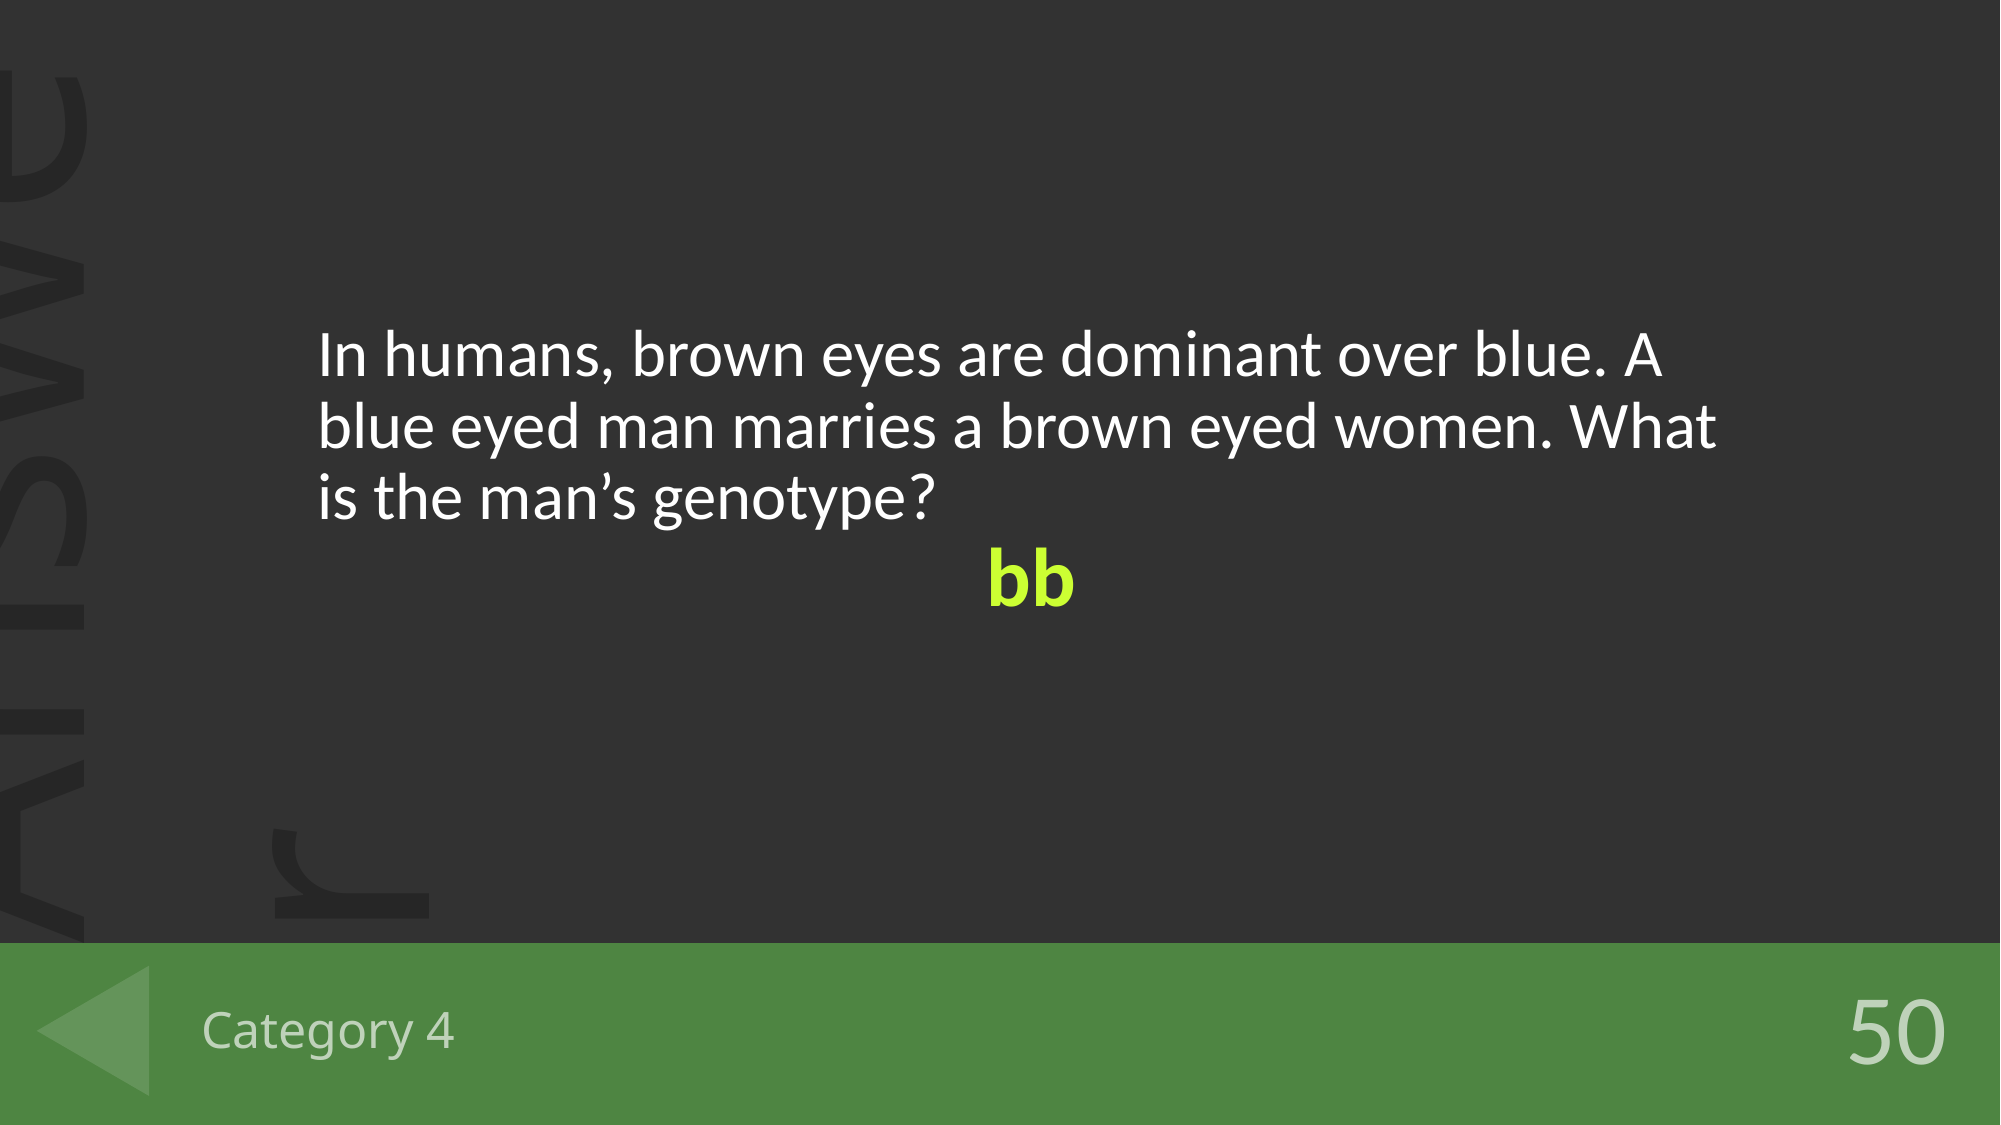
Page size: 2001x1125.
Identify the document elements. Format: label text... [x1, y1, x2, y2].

list In humans, brown eyes are dominant over blue. A blue eyed man marries a brown eyed women. What is the man’s genotype? bb [302, 307, 1760, 636]
title Category 4 [185, 967, 1494, 1097]
list 50 [1494, 967, 1963, 1097]
